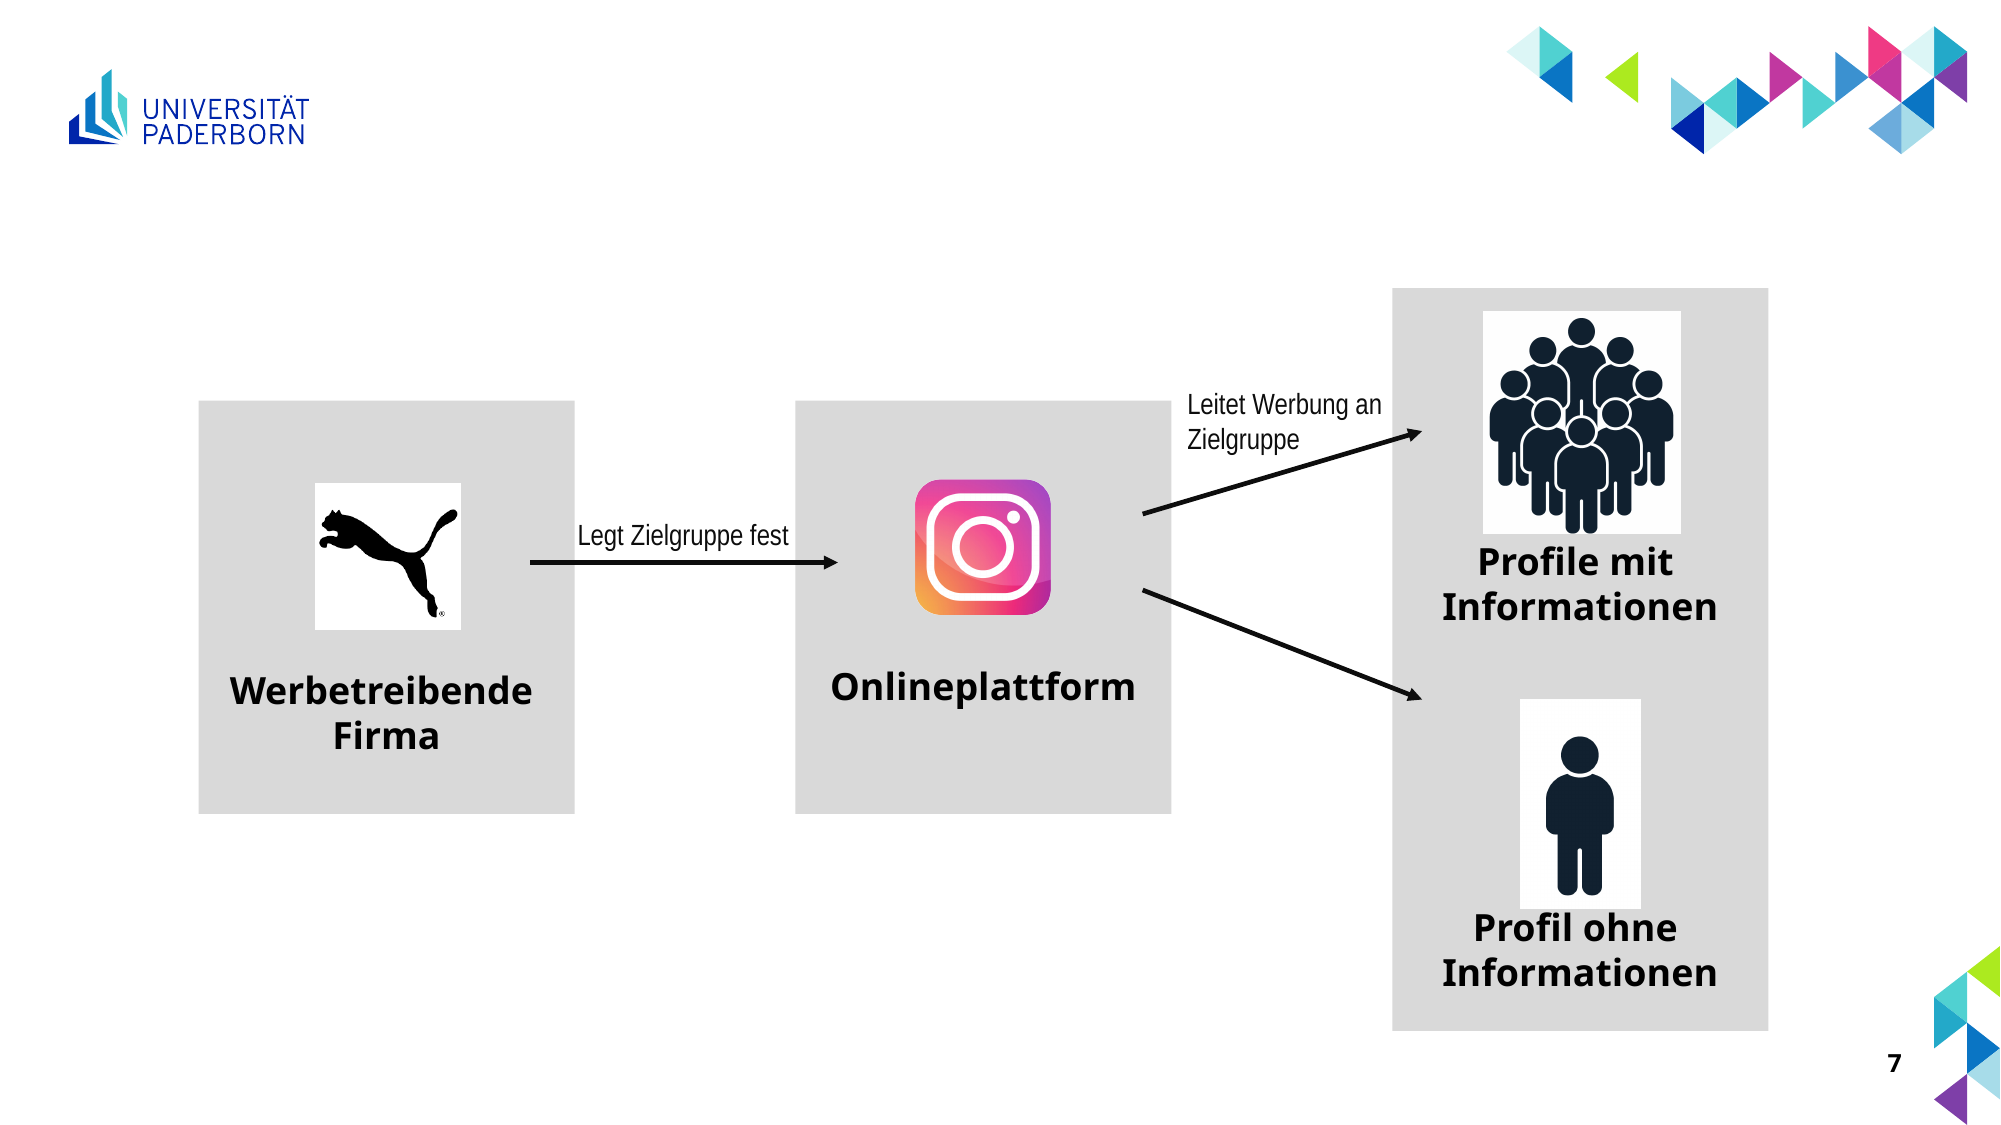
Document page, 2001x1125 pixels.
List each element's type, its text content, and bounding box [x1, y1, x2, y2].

text_box Onlineplattform [795, 656, 1172, 716]
picture [315, 483, 461, 630]
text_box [1142, 590, 1423, 700]
text_box Legt Zielgruppe fest [562, 508, 862, 559]
text_box Werbetreibende Firma [198, 659, 575, 765]
slide_number 7 [1819, 1052, 1902, 1083]
picture [1520, 699, 1641, 909]
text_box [1142, 431, 1423, 514]
text_box [1391, 287, 1769, 590]
text_box [794, 400, 1173, 815]
text_box Profile mit Informationen [1392, 530, 1769, 635]
picture [1483, 311, 1681, 534]
picture [912, 476, 1055, 626]
text_box Profil ohne Informationen [1392, 896, 1769, 1002]
text_box [198, 400, 576, 815]
text_box [1391, 635, 1769, 1032]
text_box Leitet Werbung an Zielgruppe [1172, 377, 1472, 463]
